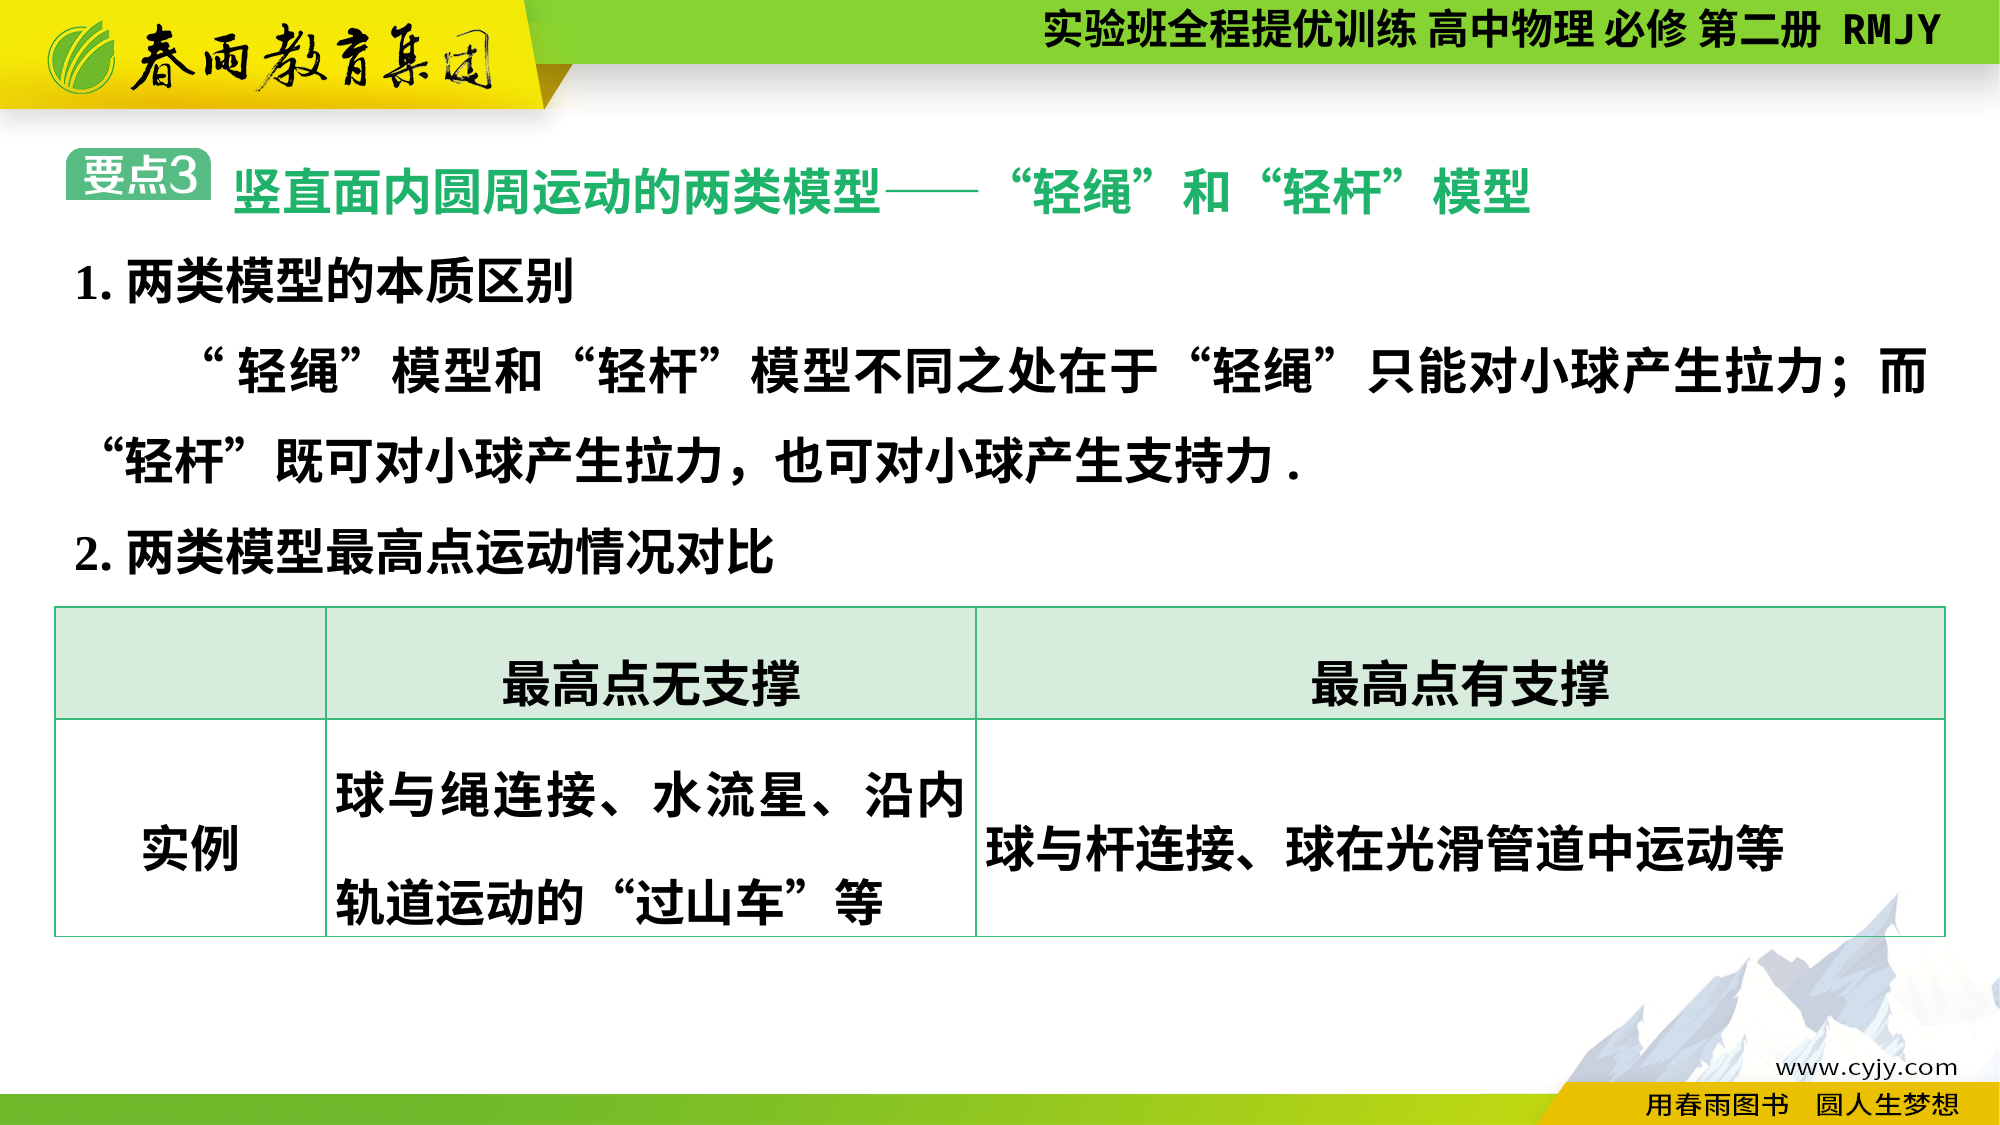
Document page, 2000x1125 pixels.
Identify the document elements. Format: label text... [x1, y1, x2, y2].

table_cell 球与绳连接、水流星、沿内轨道运动的“过山车”等 [327, 720, 975, 936]
table_cell 实例 [56, 720, 325, 936]
table_header [56, 608, 325, 718]
table_header 最高点有支撑 [977, 608, 1944, 718]
list 竖直面内圆周运动的两类模型——“轻绳”和“轻杆”模型 1.两类模型的本质区别 “轻绳”模型和“轻杆”模型不同之处在于“轻绳”只能对小球产生拉力；而“轻杆”既可对小球产生拉力，也可对小球产生支持力. 2.两类模型最高点运动情况对比 [59, 122, 1944, 592]
picture [0, 0, 2000, 1125]
table_cell 球与杆连接、球在光滑管道中运动等 [977, 720, 1944, 936]
table_header 最高点无支撑 [327, 608, 975, 718]
